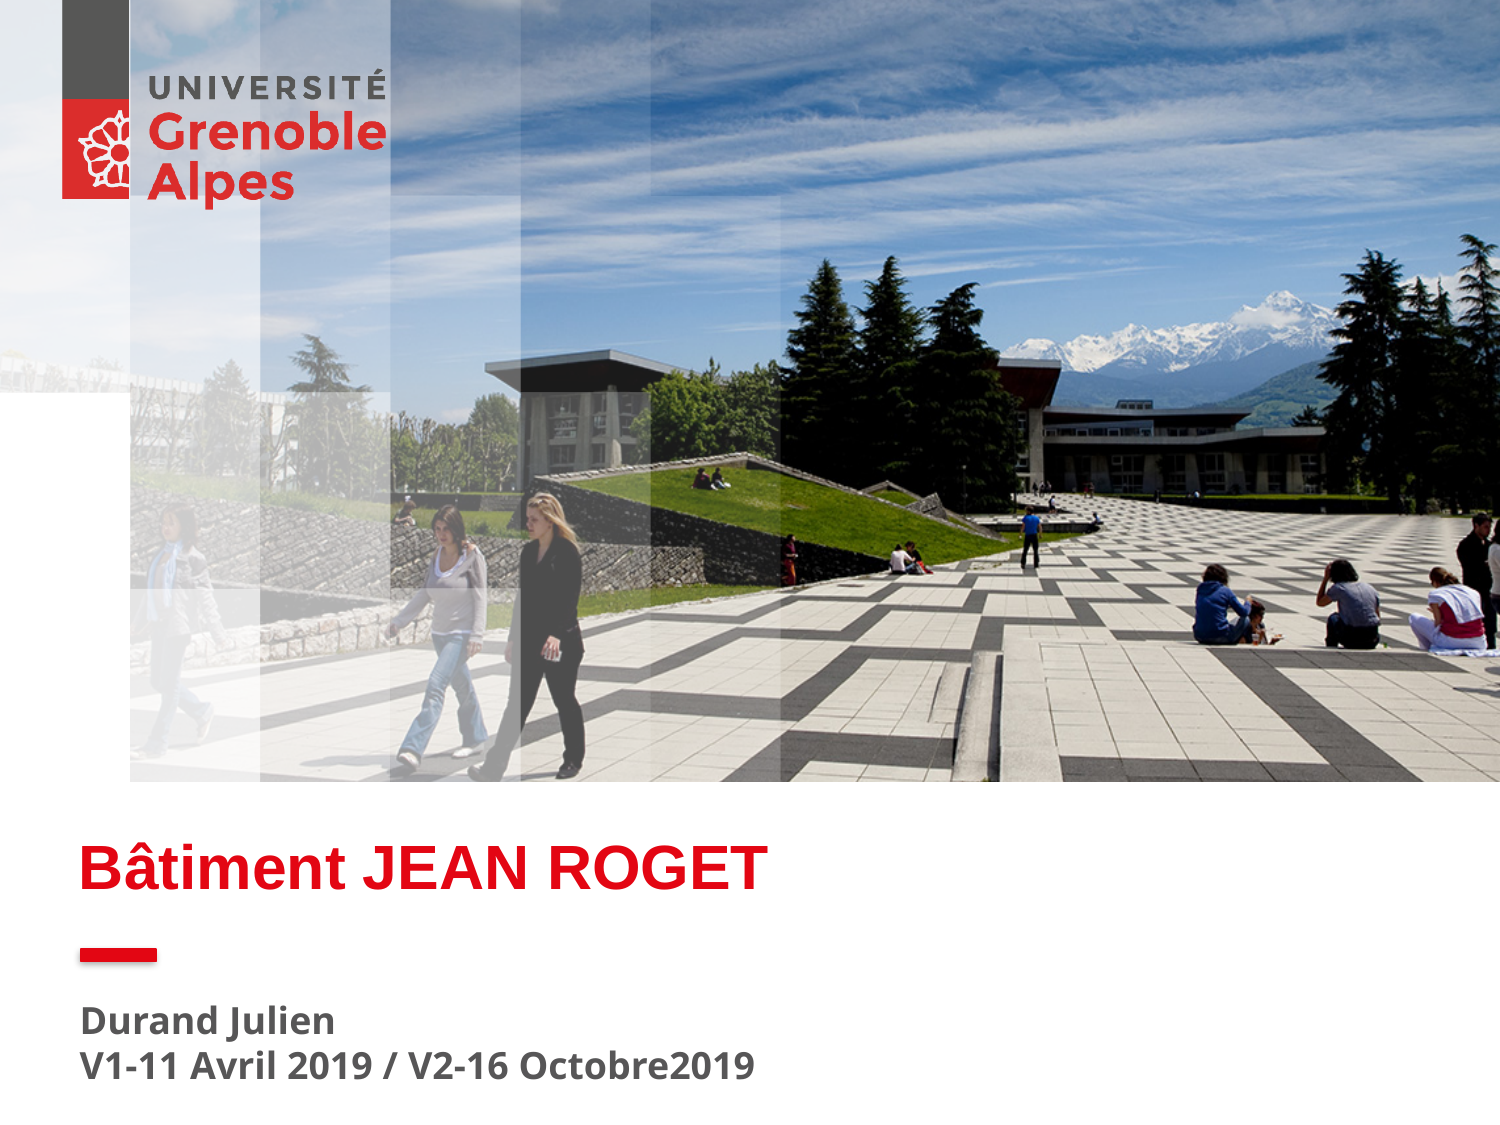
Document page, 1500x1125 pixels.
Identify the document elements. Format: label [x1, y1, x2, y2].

picture [0, 0, 1500, 784]
text_box [63, 783, 1312, 1097]
